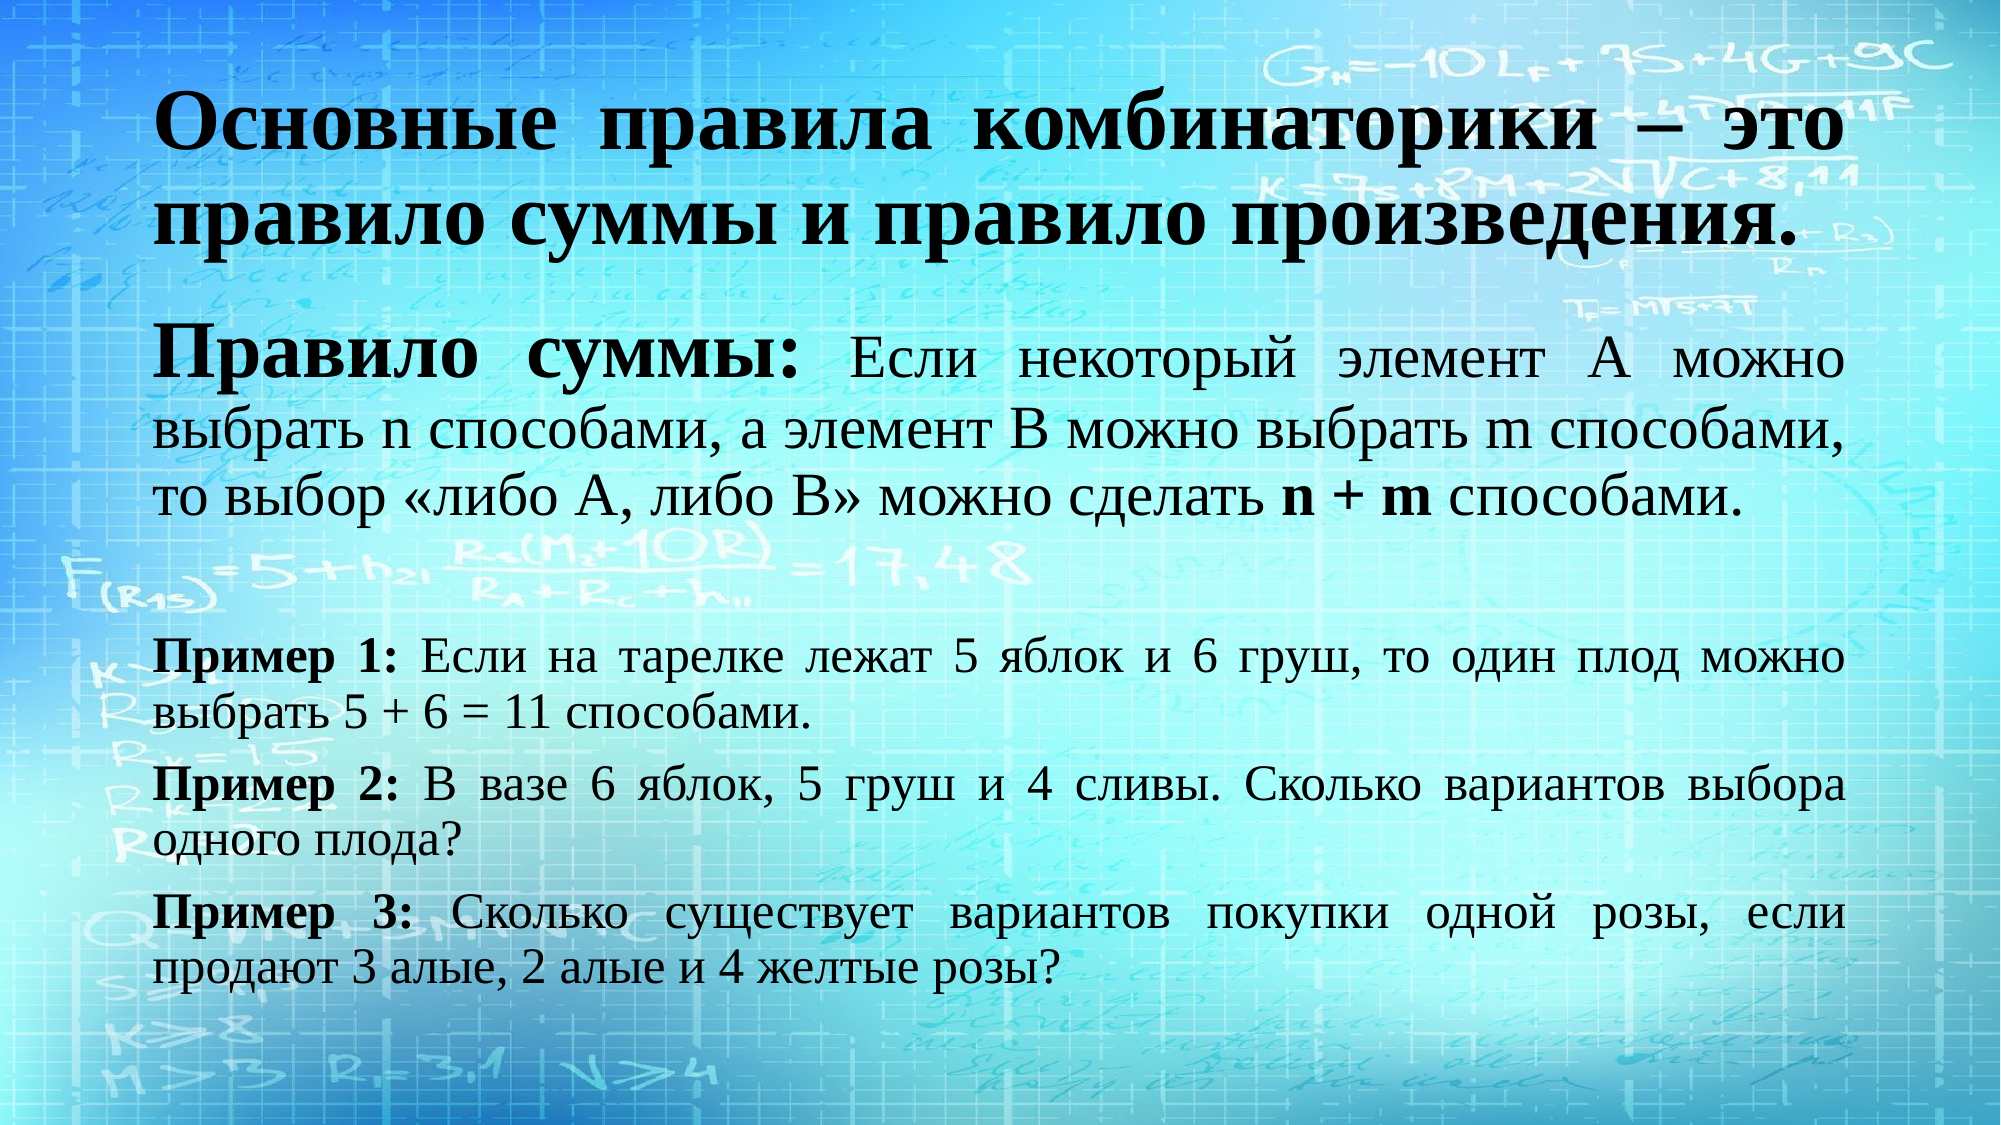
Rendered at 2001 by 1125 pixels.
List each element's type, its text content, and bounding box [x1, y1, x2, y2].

title Основные правила комбинаторики – это правило суммы и правило произведения. [137, 59, 1863, 278]
list Правило суммы: Если некоторый элемент А можно выбрать n способами, а элемент В можно выбрать m способами, то выбор «либо А, либо В» можно сделать n + m способами. Пример 1: Если на тарелке лежат 5 яблок и 6 груш, то один плод можно выбрать 5 + 6 = 11 способами. Пример 2: В вазе 6 яблок, 5 груш и 4 сливы. Сколько вариантов выбора одного плода? Пример 3: Сколько существует вариантов покупки одной розы, если продают 3 алые, 2 алые и 4 желтые розы? [137, 299, 1863, 1014]
picture [0, 0, 2001, 1125]
